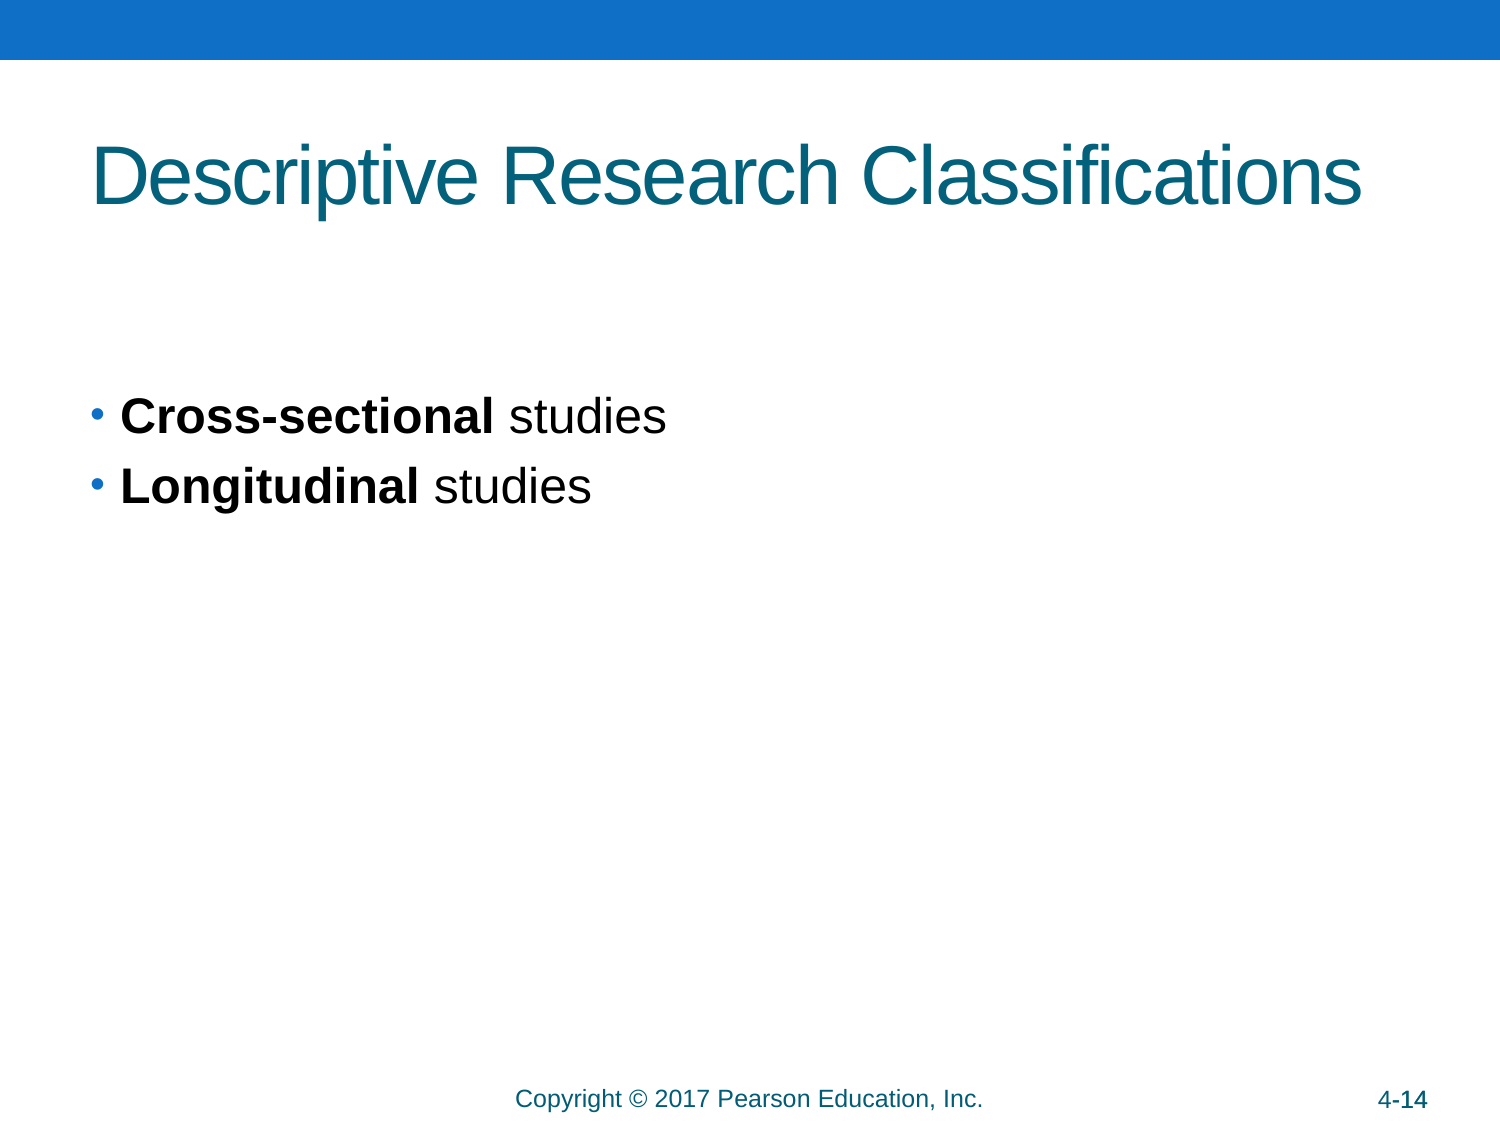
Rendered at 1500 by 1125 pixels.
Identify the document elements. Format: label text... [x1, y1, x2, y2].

list Cross-sectional studies Longitudinal studies [75, 376, 1425, 1125]
title Descriptive Research Classifications [75, 90, 1425, 253]
